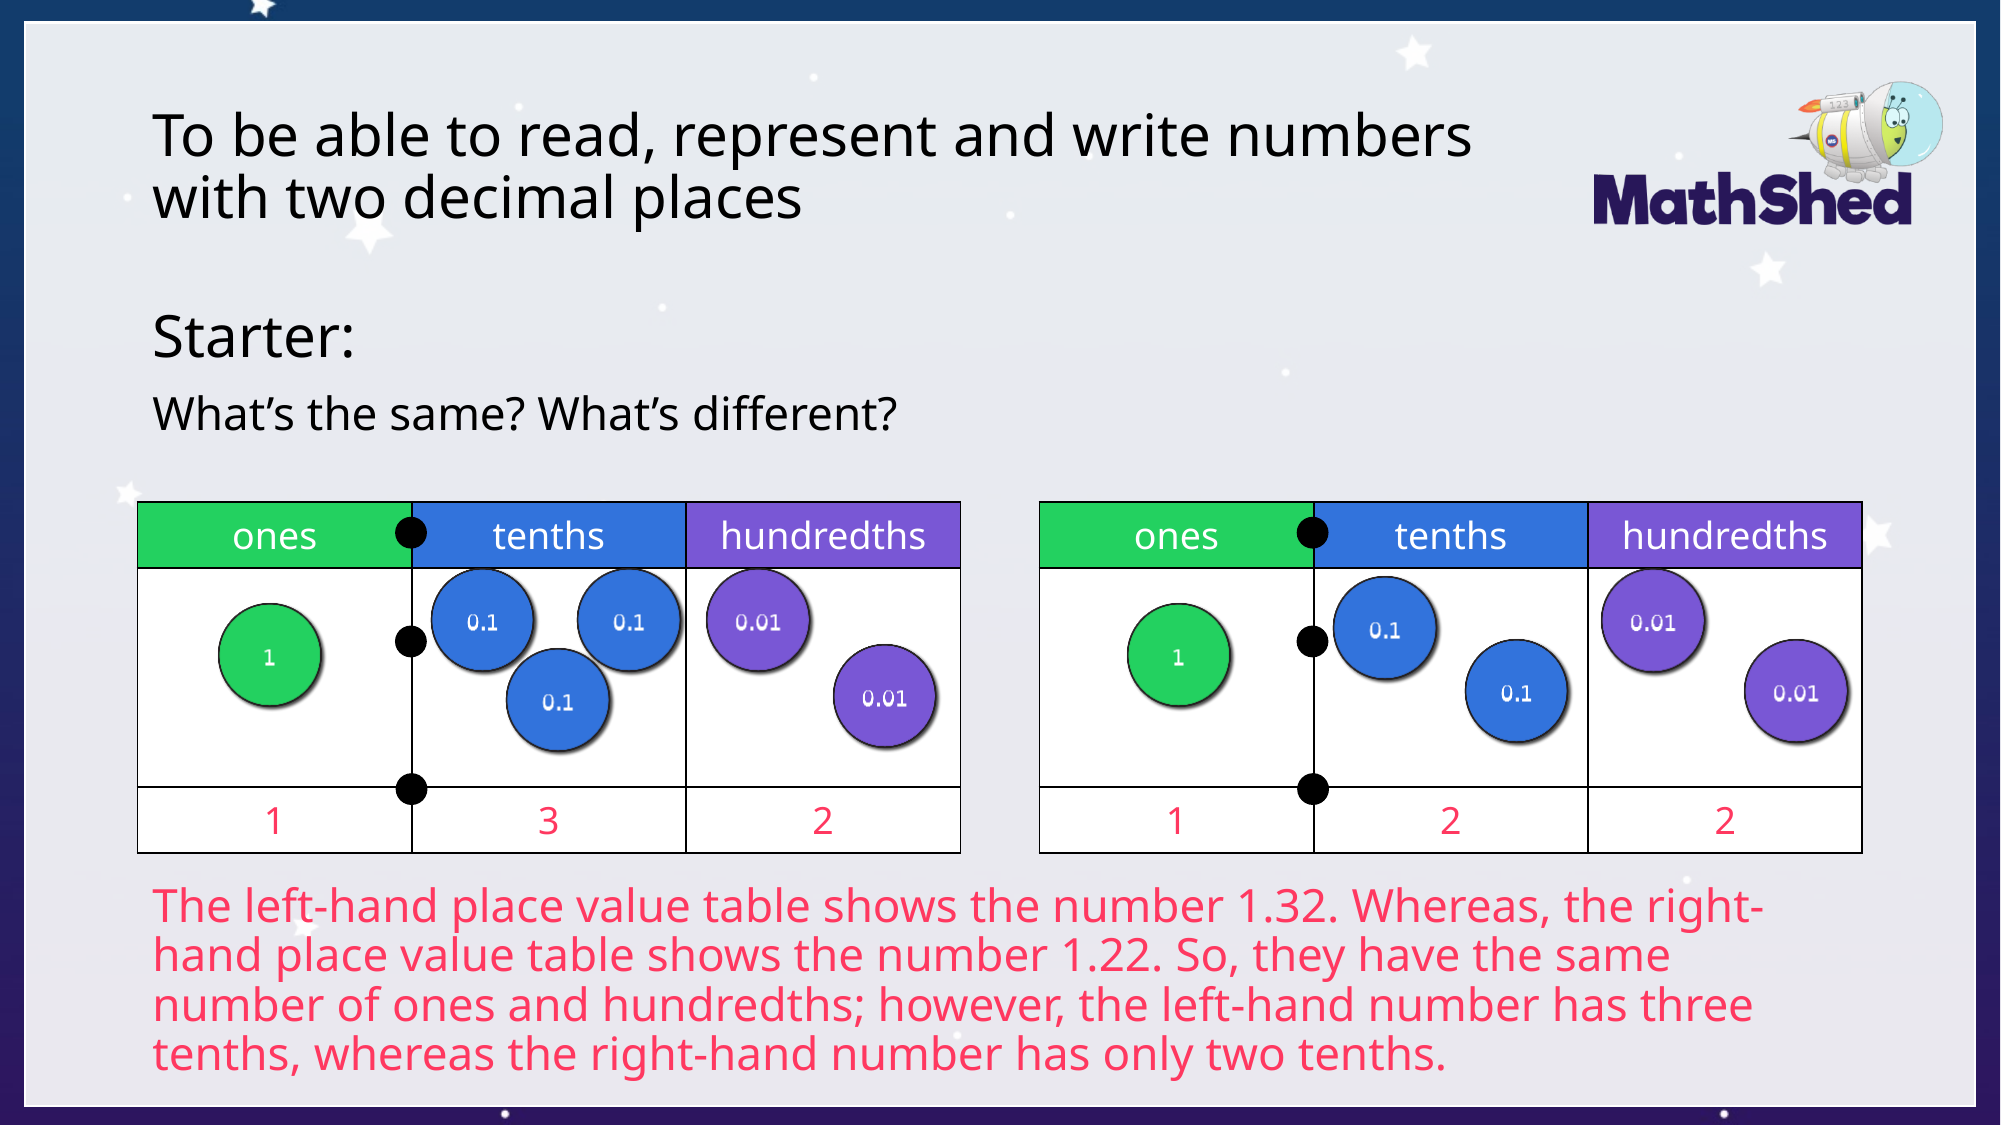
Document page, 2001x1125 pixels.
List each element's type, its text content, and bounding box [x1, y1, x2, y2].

table_cell [687, 569, 960, 786]
table_header hundredths [687, 503, 960, 567]
table_cell 2 [1315, 788, 1587, 852]
table_cell [1315, 569, 1587, 786]
text_box [1296, 516, 1329, 549]
table_header ones [1040, 503, 1313, 567]
text_box [394, 625, 427, 658]
text_box [395, 516, 427, 549]
table_cell 3 [413, 788, 685, 852]
table_cell [1589, 569, 1861, 786]
text_box [1296, 625, 1329, 658]
table_cell 1 [1040, 788, 1313, 852]
table_header hundredths [1589, 503, 1861, 567]
table_cell [138, 569, 411, 786]
table_header ones [138, 503, 411, 567]
table_cell [1040, 569, 1313, 786]
list Starter: What’s the same? What’s different? The left-hand place value table shows the number 1.32. Whereas, the right-hand place value table shows the number 1.22. So, they have the same number of ones and hundredths; however, the left-hand number has three tenths, whereas the right-hand number has only two tenths. [137, 299, 1863, 1014]
text_box [395, 773, 428, 806]
table_header tenths [1315, 503, 1587, 567]
table_cell 1 [138, 788, 411, 852]
table_header tenths [413, 503, 685, 567]
text_box [1297, 773, 1330, 806]
title To be able to read, represent and write numbers with two decimal places [137, 59, 1578, 278]
picture [0, 0, 2001, 1125]
table_cell [413, 569, 685, 786]
table_cell 2 [1589, 788, 1861, 852]
table_cell 2 [687, 788, 960, 852]
